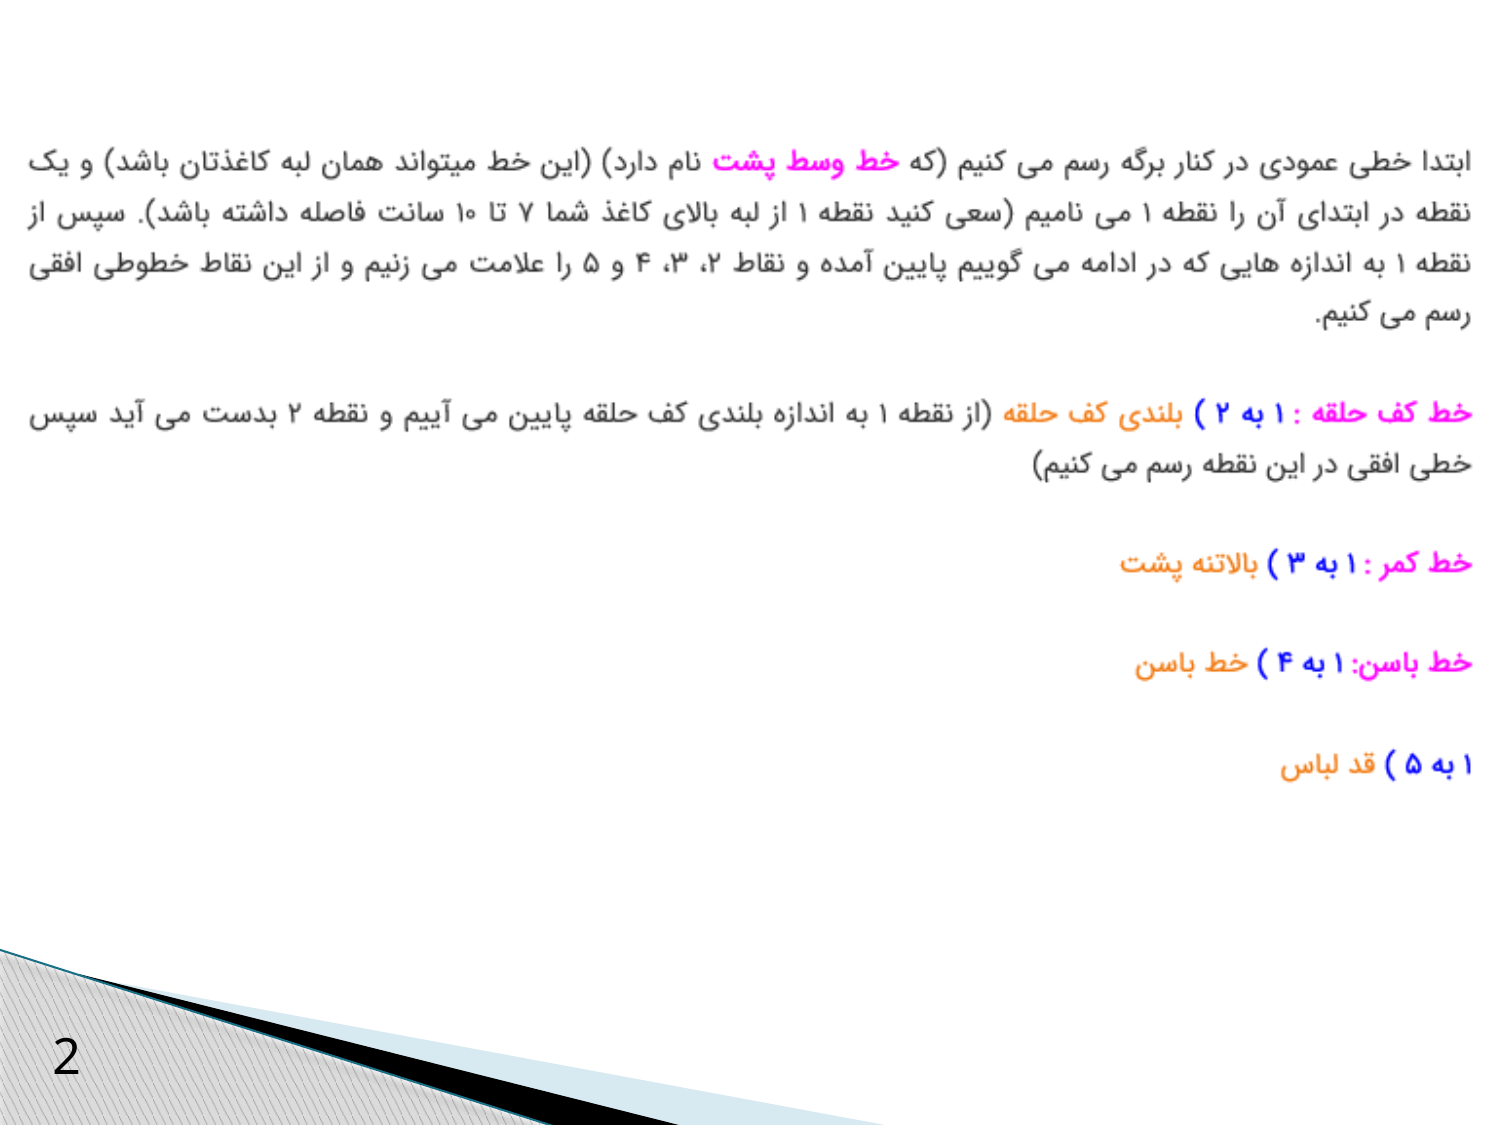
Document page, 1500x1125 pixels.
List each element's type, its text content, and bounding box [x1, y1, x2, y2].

text_box 2 [37, 1017, 138, 1093]
picture [9, 124, 1500, 794]
